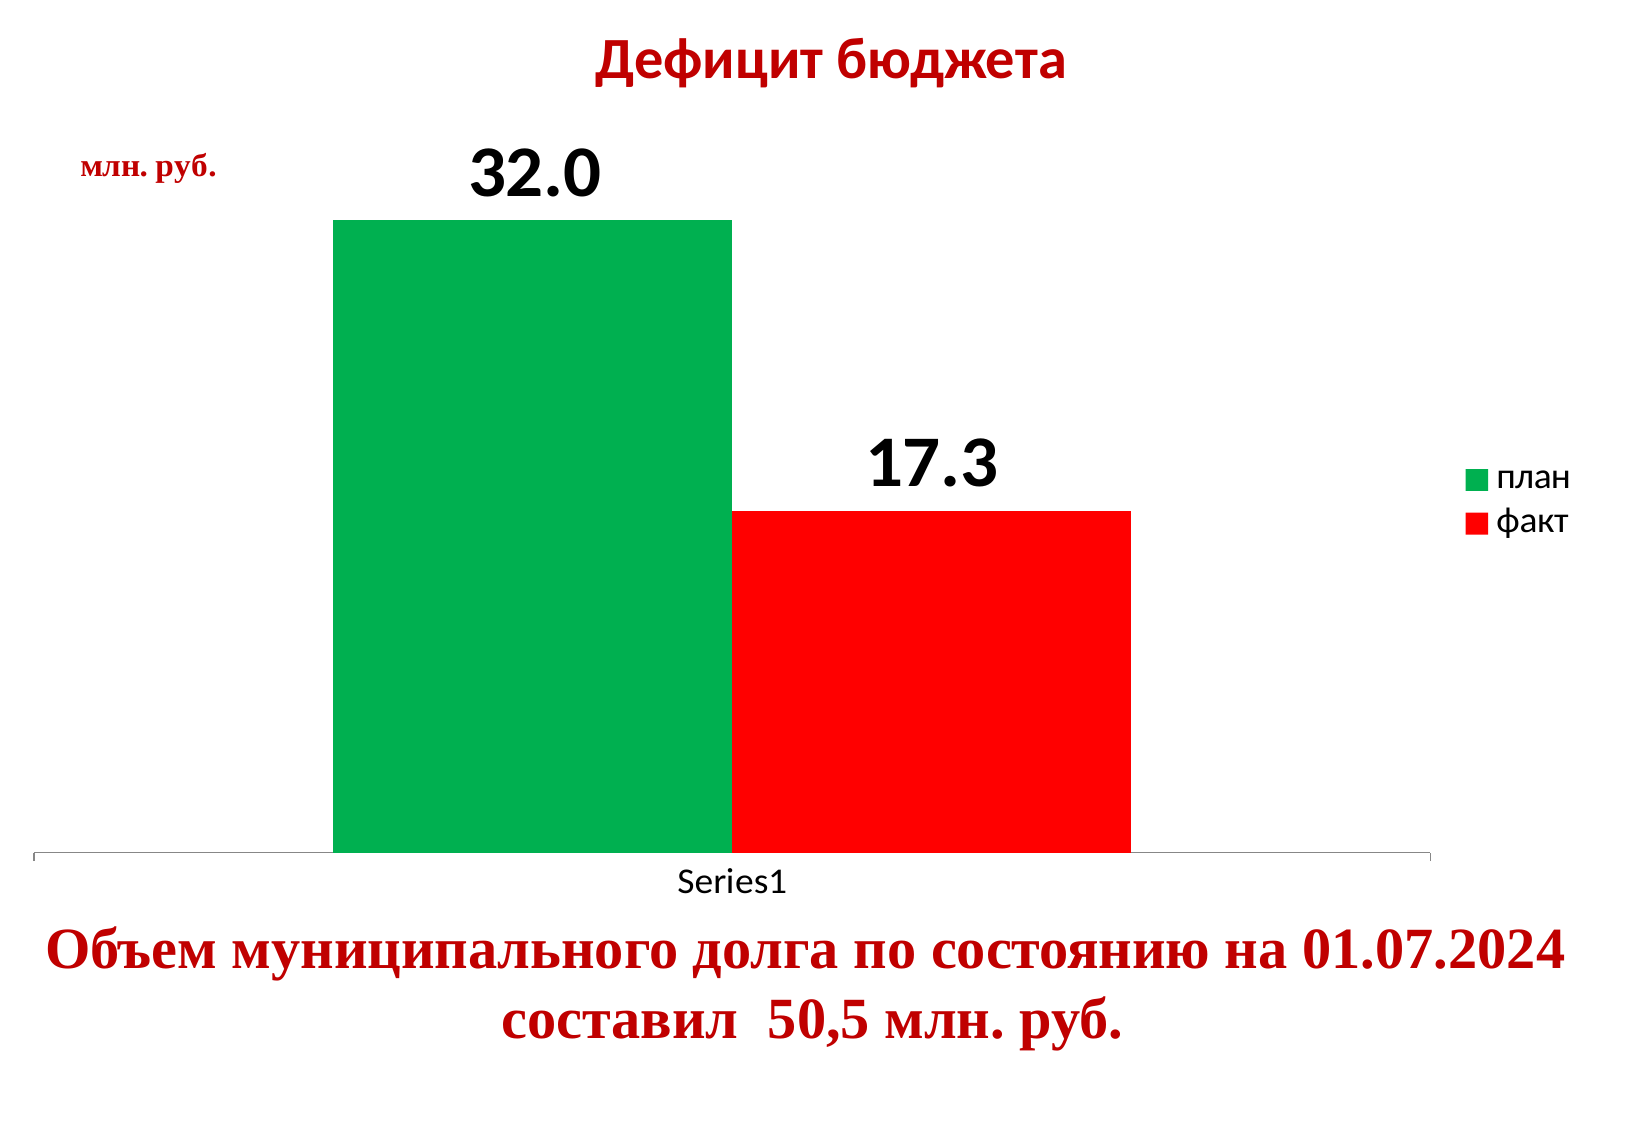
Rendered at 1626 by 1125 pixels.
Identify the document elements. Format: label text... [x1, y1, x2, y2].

chart [10, 124, 1597, 904]
text_box Дефицит бюджета [487, 12, 1175, 98]
text_box Объем муниципального долга по состоянию на 01.07.2024 составил 50,5 млн. руб. [27, 915, 1598, 1058]
